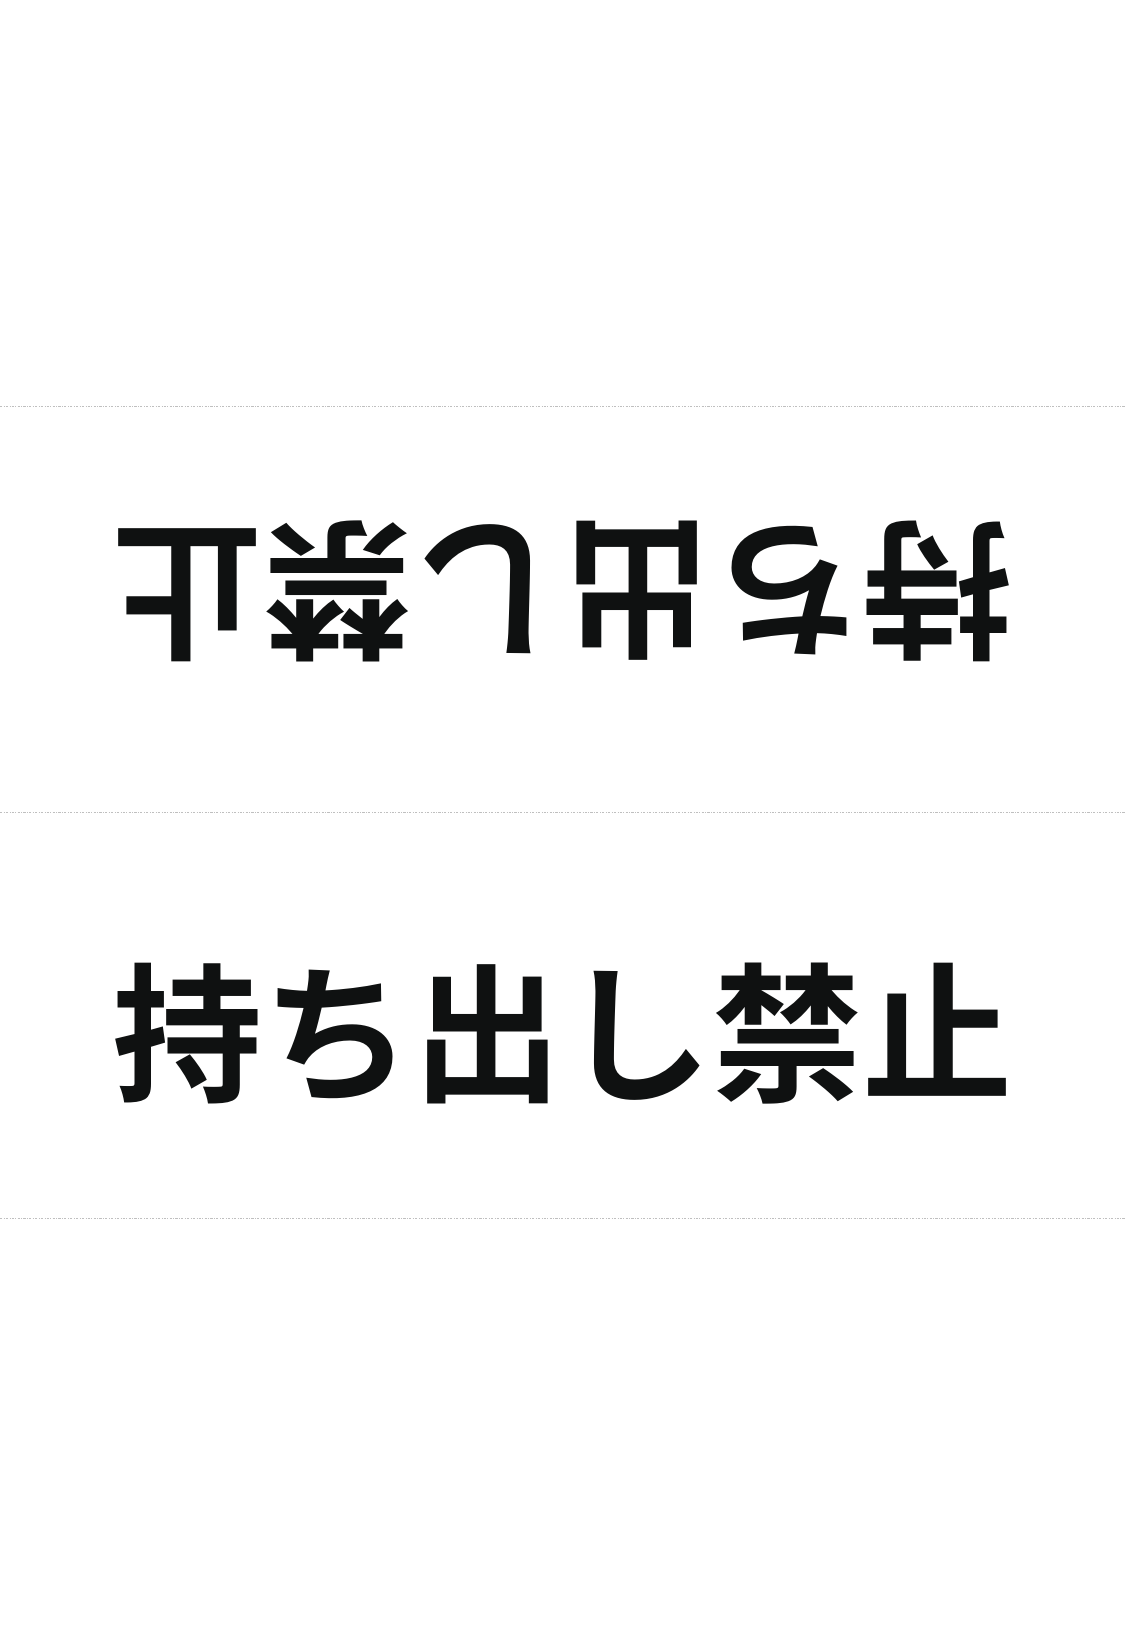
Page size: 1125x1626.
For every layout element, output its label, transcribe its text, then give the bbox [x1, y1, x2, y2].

text_box 持ち出し禁止 [97, 933, 1028, 1129]
text_box 持ち出し禁止 [97, 496, 1028, 692]
